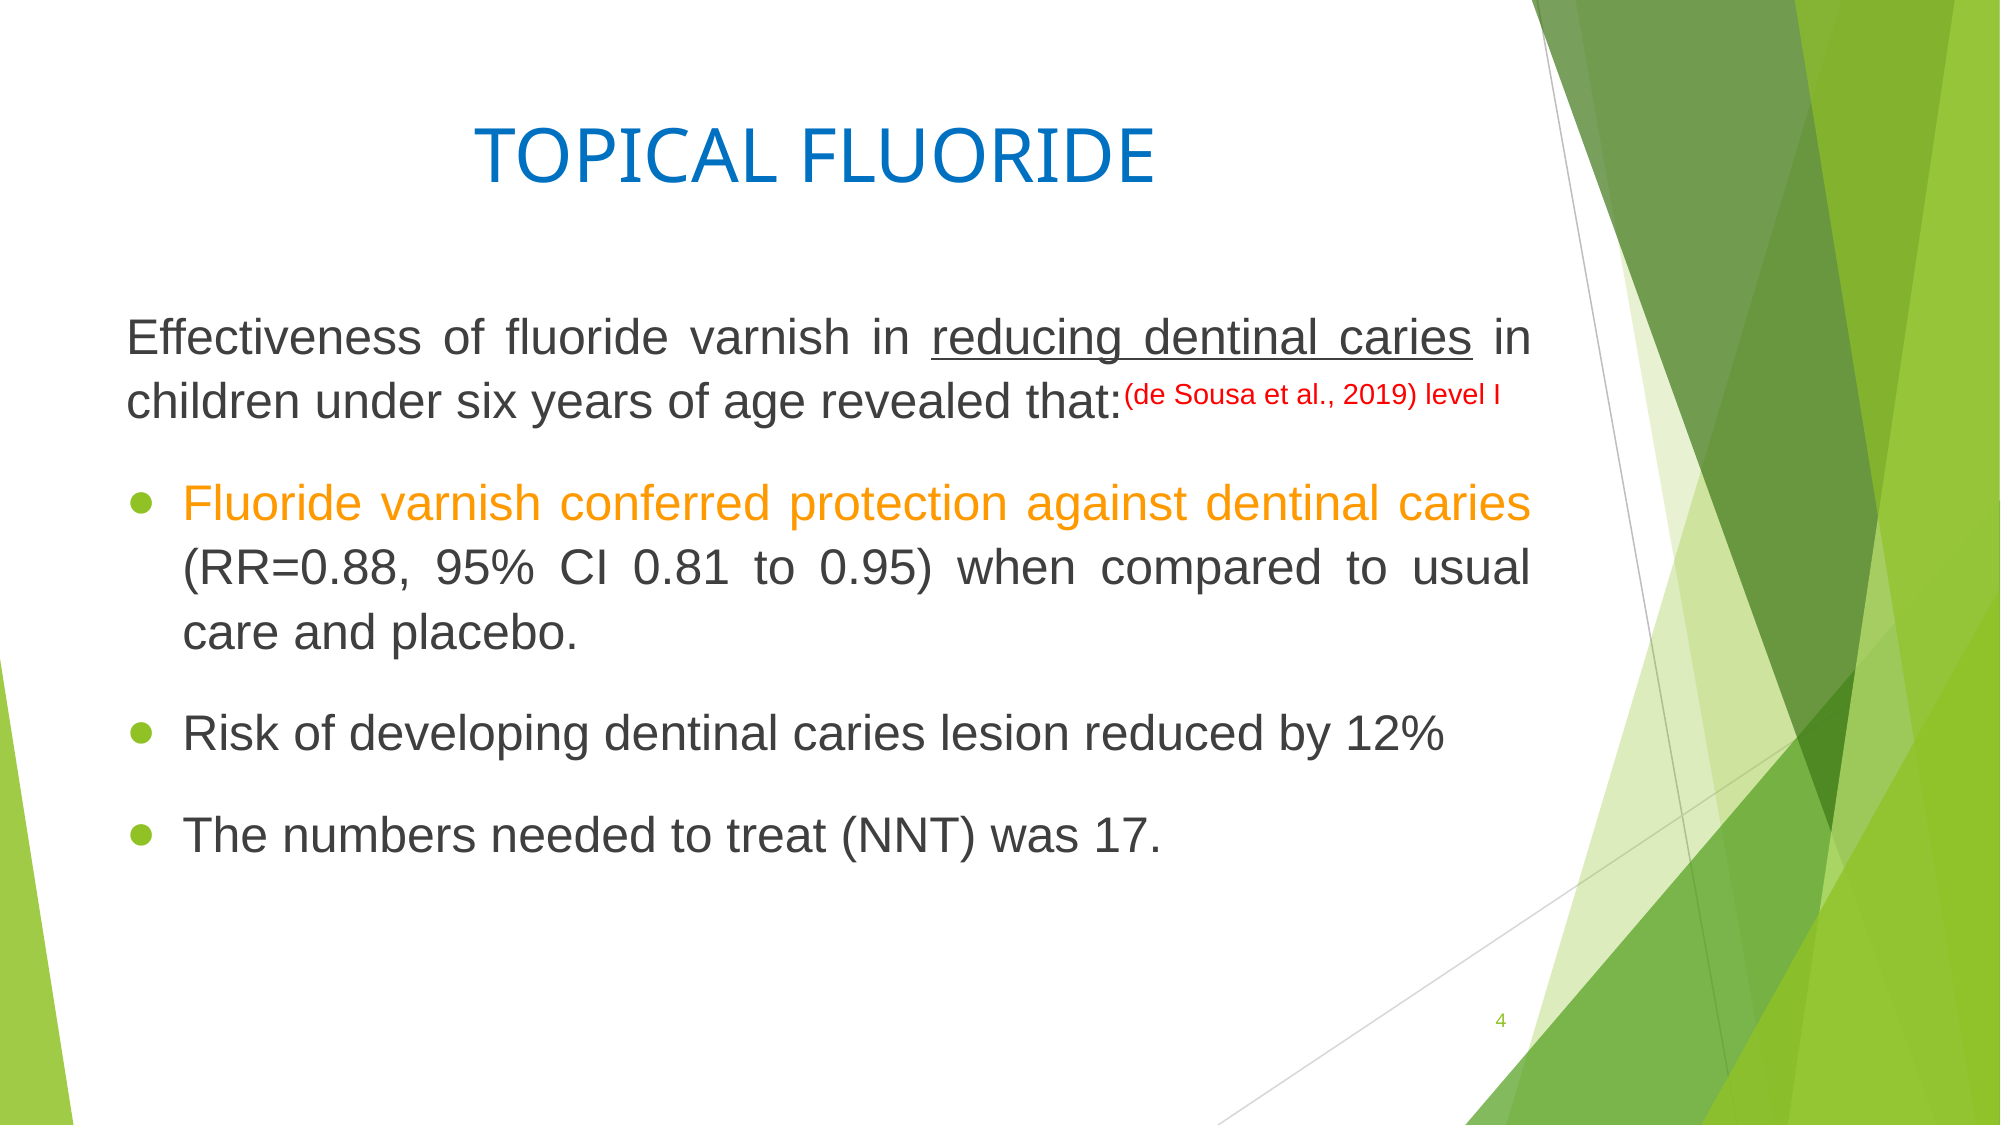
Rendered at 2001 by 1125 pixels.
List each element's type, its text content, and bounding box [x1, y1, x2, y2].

list Effectiveness of fluoride varnish in reducing dentinal caries in children under six years of age revealed that:(de Sousa et al., 2019) level I Fluoride varnish conferred protection against dentinal caries (RR=0.88, 95% CI 0.81 to 0.95) when compared to usual care and placebo. Risk of developing dentinal caries lesion reduced by 12% The numbers needed to treat (NNT) was 17. [111, 293, 1548, 1071]
slide_number 4 [1409, 991, 1522, 1051]
title TOPICAL FLUORIDE [111, 99, 1522, 232]
